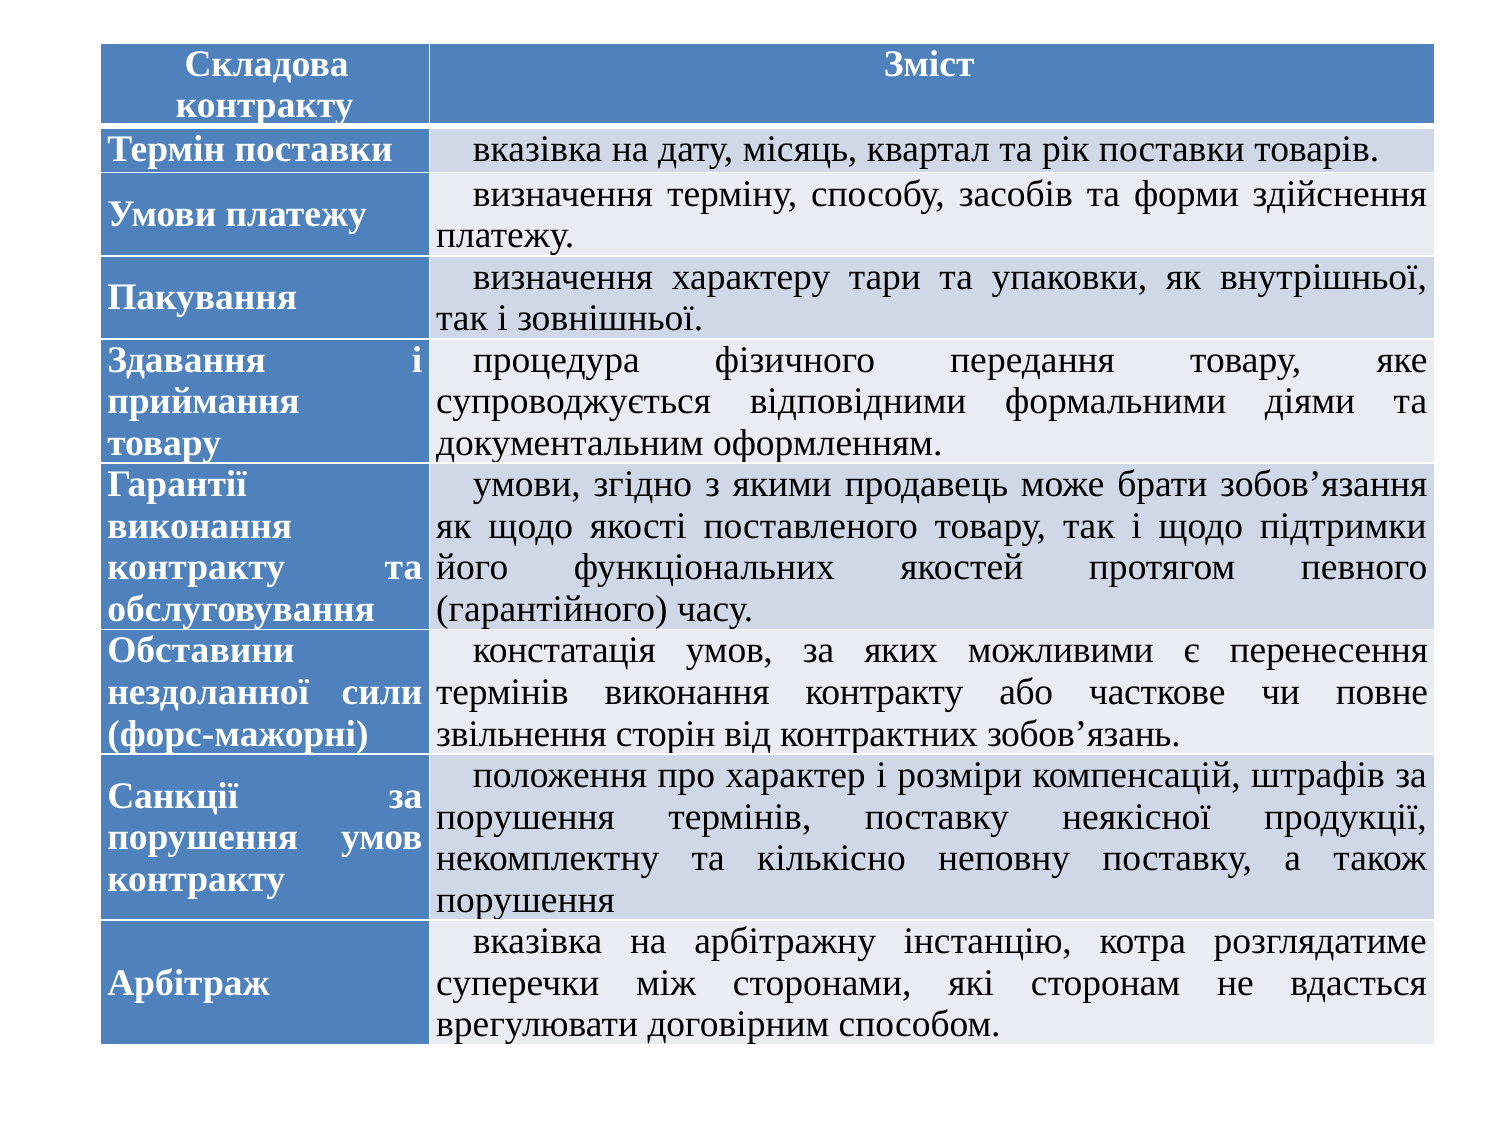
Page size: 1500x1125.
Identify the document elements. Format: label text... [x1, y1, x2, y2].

table_cell визначення характеру тари та упаковки, як внутрішньої, так і зовнішньої. [430, 257, 1434, 338]
table_header Складова контракту [101, 44, 429, 123]
table_cell умови, згідно з якими продавець може брати зобов’язання як щодо якості поставленого товару, так і щодо підтримки його функціональних якостей протягом певного (гарантійного) часу. [430, 464, 1434, 629]
table_cell процедура фізичного передання товару, яке супроводжується відповідними формальними діями та документальним оформленням. [430, 340, 1434, 462]
table_cell констатація умов, за яких можливими є перенесення термінів виконання контракту або часткове чи повне звільнення сторін від контрактних зобов’язань. [430, 630, 1434, 753]
table_cell Термін поставки [101, 129, 429, 172]
table_cell Пакування [101, 257, 429, 338]
table_cell вказівка на дату, місяць, квартал та рік поставки товарів. [430, 129, 1434, 172]
table_cell Гарантії виконання контракту та обслуговування [101, 464, 429, 629]
table_cell Умови платежу [101, 173, 429, 255]
table_header Зміст [430, 44, 1434, 123]
table_cell Обставини нездоланної сили (форс-мажорні) [101, 630, 429, 753]
table_cell Здавання і приймання товару [101, 340, 429, 462]
table_cell Санкції за порушення умов контракту [101, 755, 429, 919]
table_cell положення про характер і розміри компенсацій, штрафів за порушення термінів, поставку неякісної продукції, некомплектну та кількісно неповну поставку, а також порушення [430, 755, 1434, 919]
table_cell вказівка на арбітражну інстанцію, котра розглядатиме суперечки між сторонами, які сторонам не вдасться врегулювати договірним способом. [430, 921, 1434, 1044]
table_cell Арбітраж [101, 921, 429, 1044]
table_cell визначення терміну, способу, засобів та форми здійснення платежу. [430, 173, 1434, 255]
